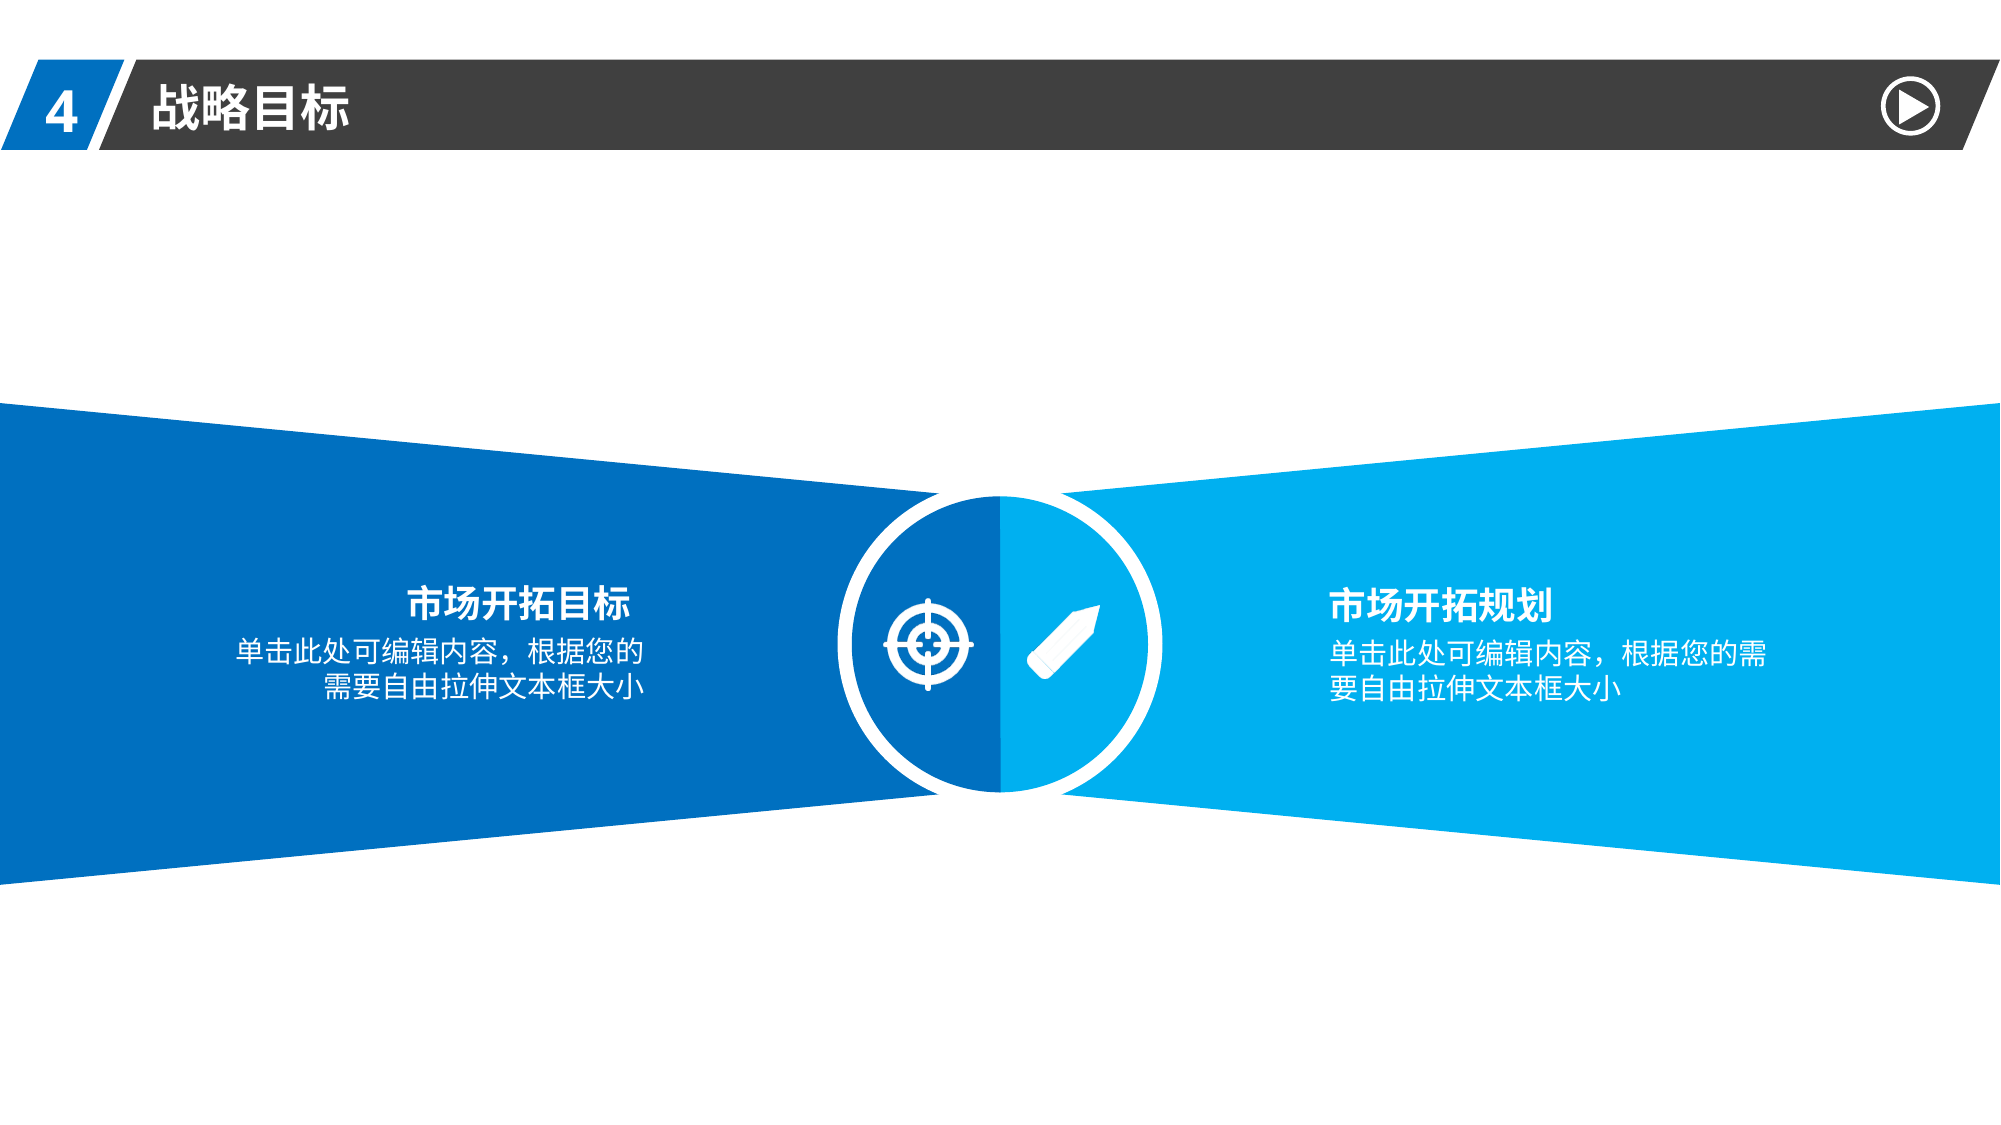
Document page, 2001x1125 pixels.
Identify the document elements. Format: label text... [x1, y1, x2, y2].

picture [1028, 606, 1099, 678]
text_box [851, 496, 1001, 793]
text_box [1883, 78, 1939, 134]
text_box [1328, 581, 1784, 706]
picture [882, 598, 975, 692]
text_box 战略目标 [135, 69, 366, 145]
text_box [837, 481, 1163, 807]
text_box [1063, 403, 2000, 885]
text_box 4 [30, 66, 135, 152]
text_box [133, 59, 2000, 150]
text_box [1000, 496, 1149, 793]
text_box [35, 59, 125, 66]
text_box [0, 403, 937, 885]
text_box [1, 80, 30, 150]
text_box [214, 580, 645, 705]
